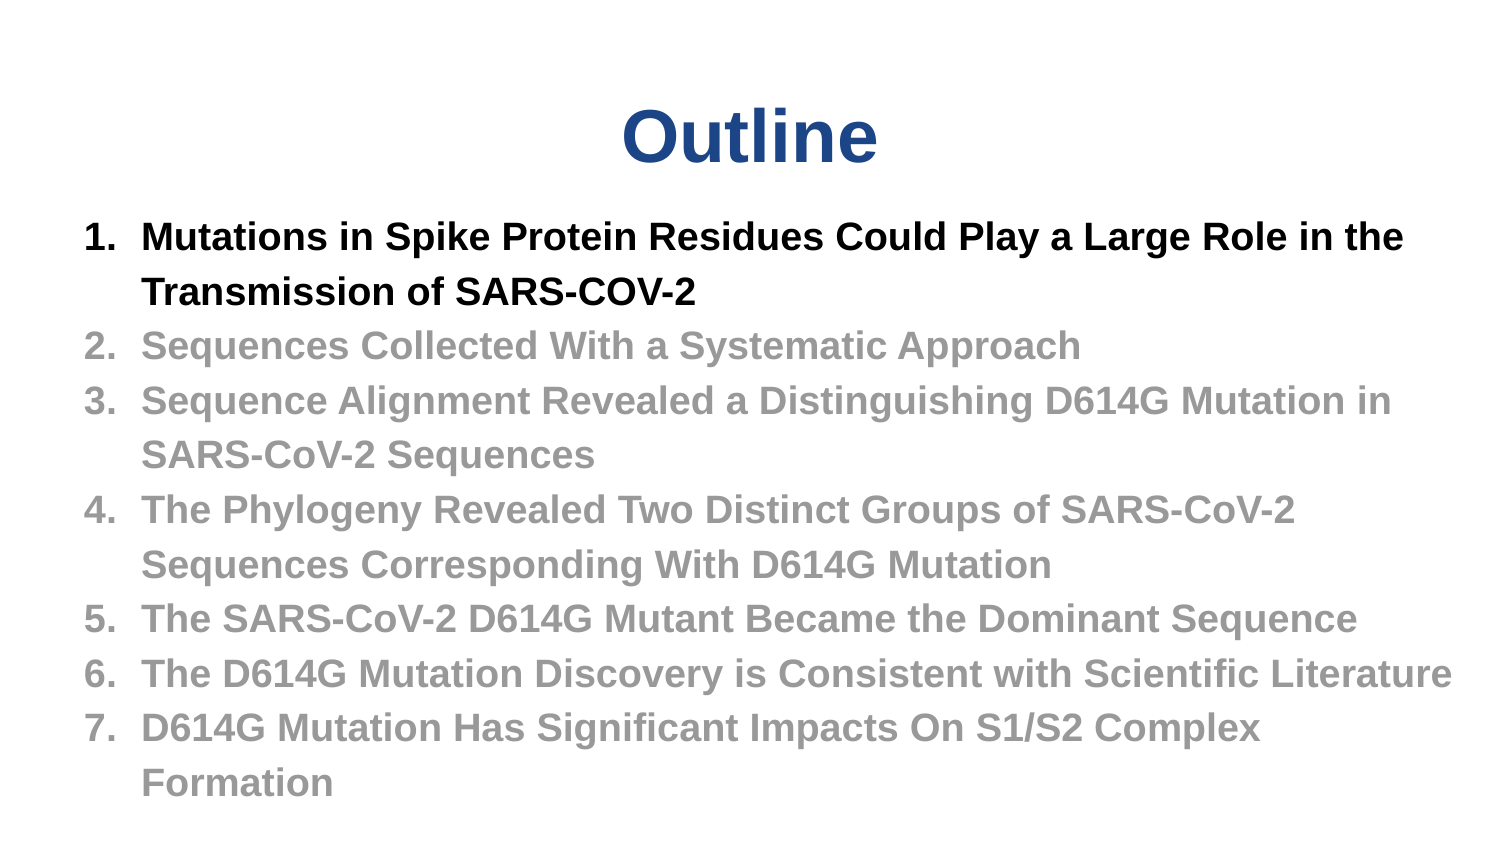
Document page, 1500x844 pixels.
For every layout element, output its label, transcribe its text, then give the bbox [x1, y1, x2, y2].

title Outline [51, 72, 1449, 189]
list Mutations in Spike Protein Residues Could Play a Large Role in the Transmission of SARS-COV-2 Sequences Collected With a Systematic Approach Sequence Alignment Revealed a Distinguishing D614G Mutation in SARS-CoV-2 Sequences The Phylogeny Revealed Two Distinct Groups of SARS-CoV-2 Sequences Corresponding With D614G Mutation The SARS-CoV-2 D614G Mutant Became the Dominant Sequence The D614G Mutation Discovery is Consistent with Scientific Literature D614G Mutation Has Significant Impacts On S1/S2 Complex Formation [51, 189, 1476, 750]
